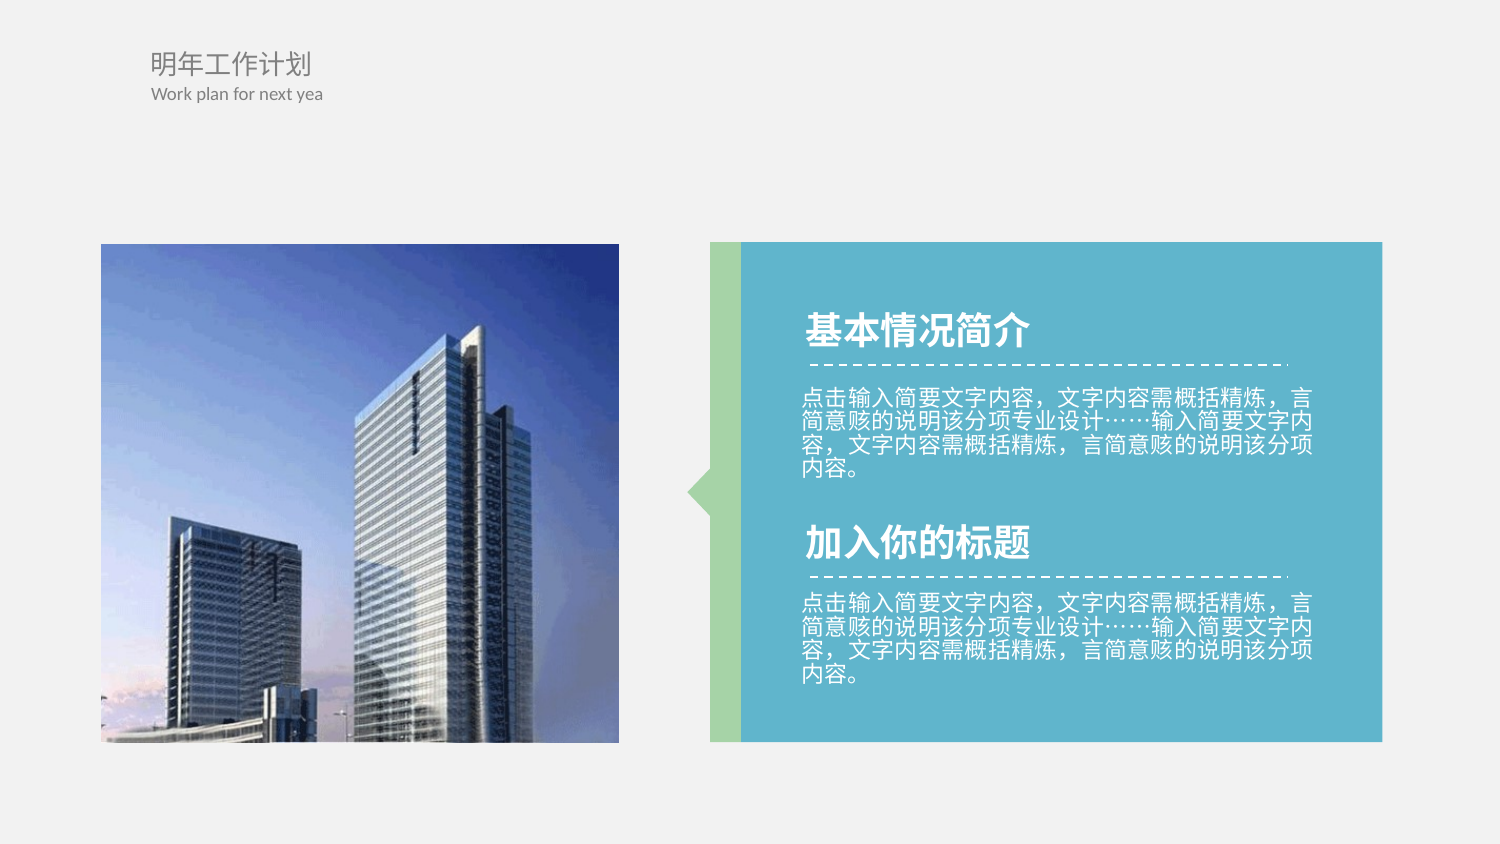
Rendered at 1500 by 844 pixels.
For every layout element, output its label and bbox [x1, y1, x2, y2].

text_box [687, 241, 1383, 743]
picture [101, 244, 619, 743]
